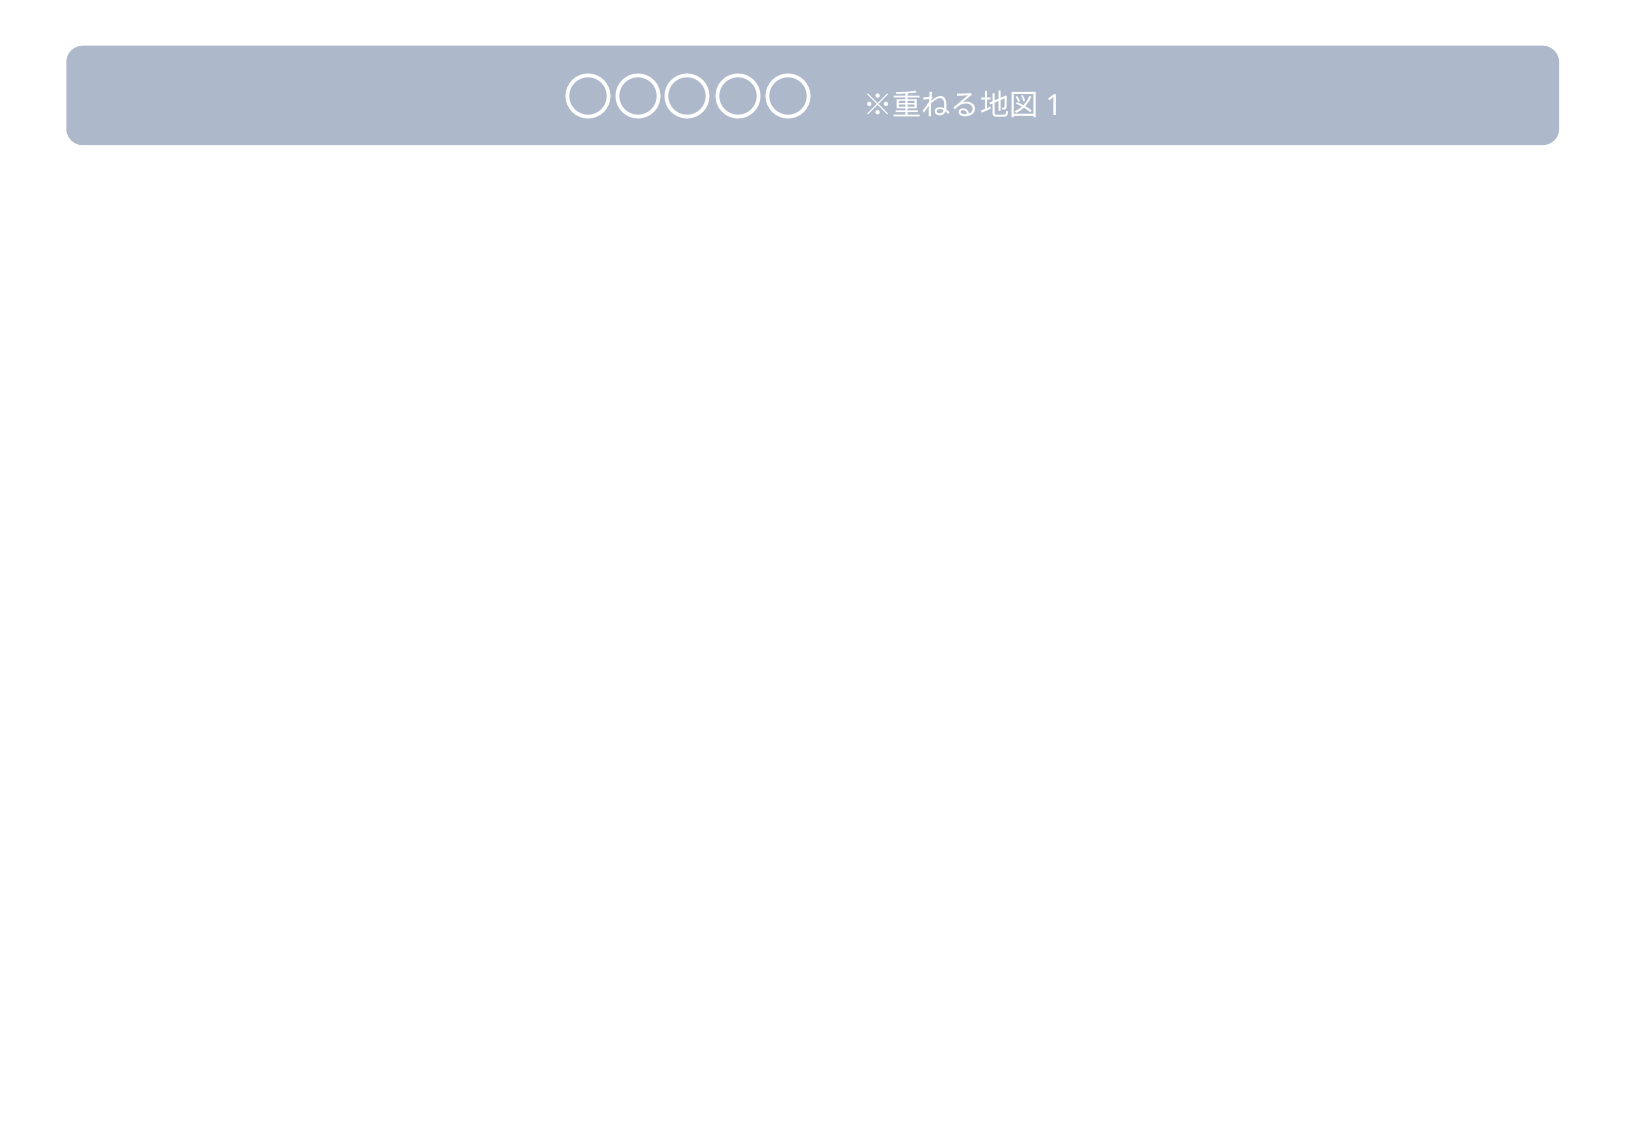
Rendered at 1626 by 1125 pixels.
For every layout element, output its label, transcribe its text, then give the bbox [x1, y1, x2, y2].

text_box 〇〇〇〇〇 ※重ねる地図1 [65, 44, 1561, 147]
